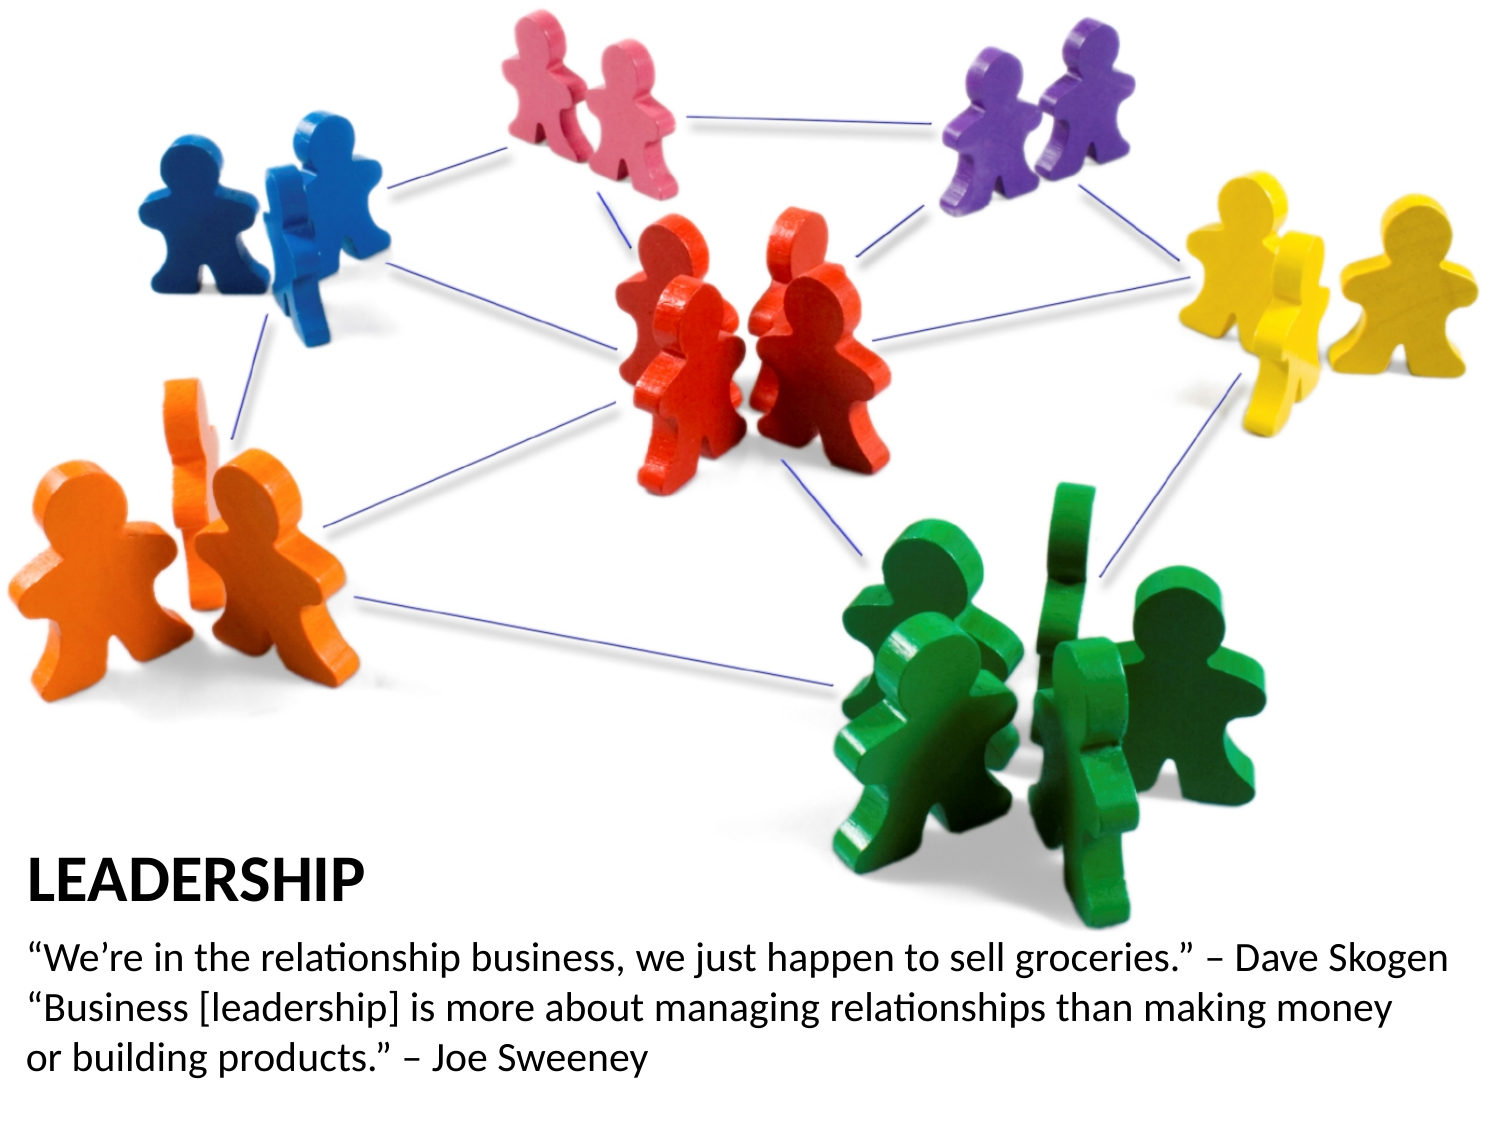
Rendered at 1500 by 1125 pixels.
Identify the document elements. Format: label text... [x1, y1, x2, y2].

text_box “We’re in the relationship business, we just happen to sell groceries.” – Dave Skogen “Business [leadership] is more about managing relationships than making money or building products.” – Joe Sweeney [11, 957, 1500, 1087]
picture [1, 0, 1500, 949]
